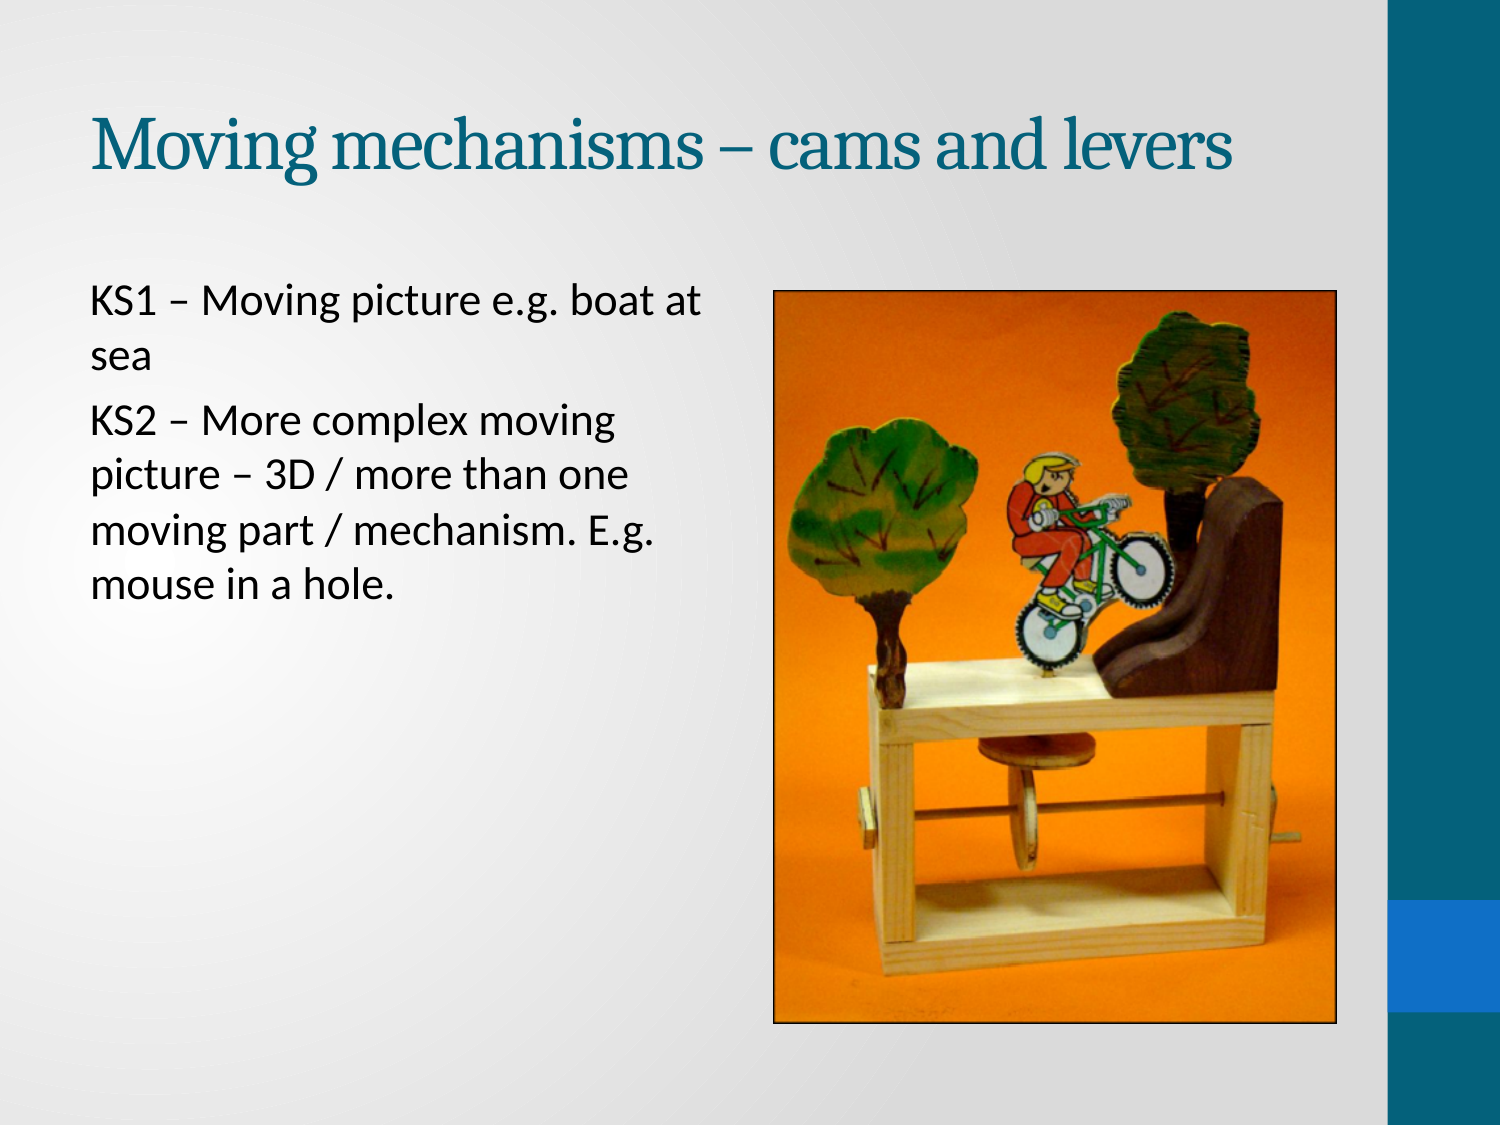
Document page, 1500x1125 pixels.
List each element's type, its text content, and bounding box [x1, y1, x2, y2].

list KS1 – Moving picture e.g. boat at sea KS2 – More complex moving picture – 3D / more than one moving part / mechanism. E.g. mouse in a hole. [75, 262, 762, 1005]
title Moving mechanisms – cams and levers [75, 45, 1325, 233]
picture [773, 290, 1338, 1024]
